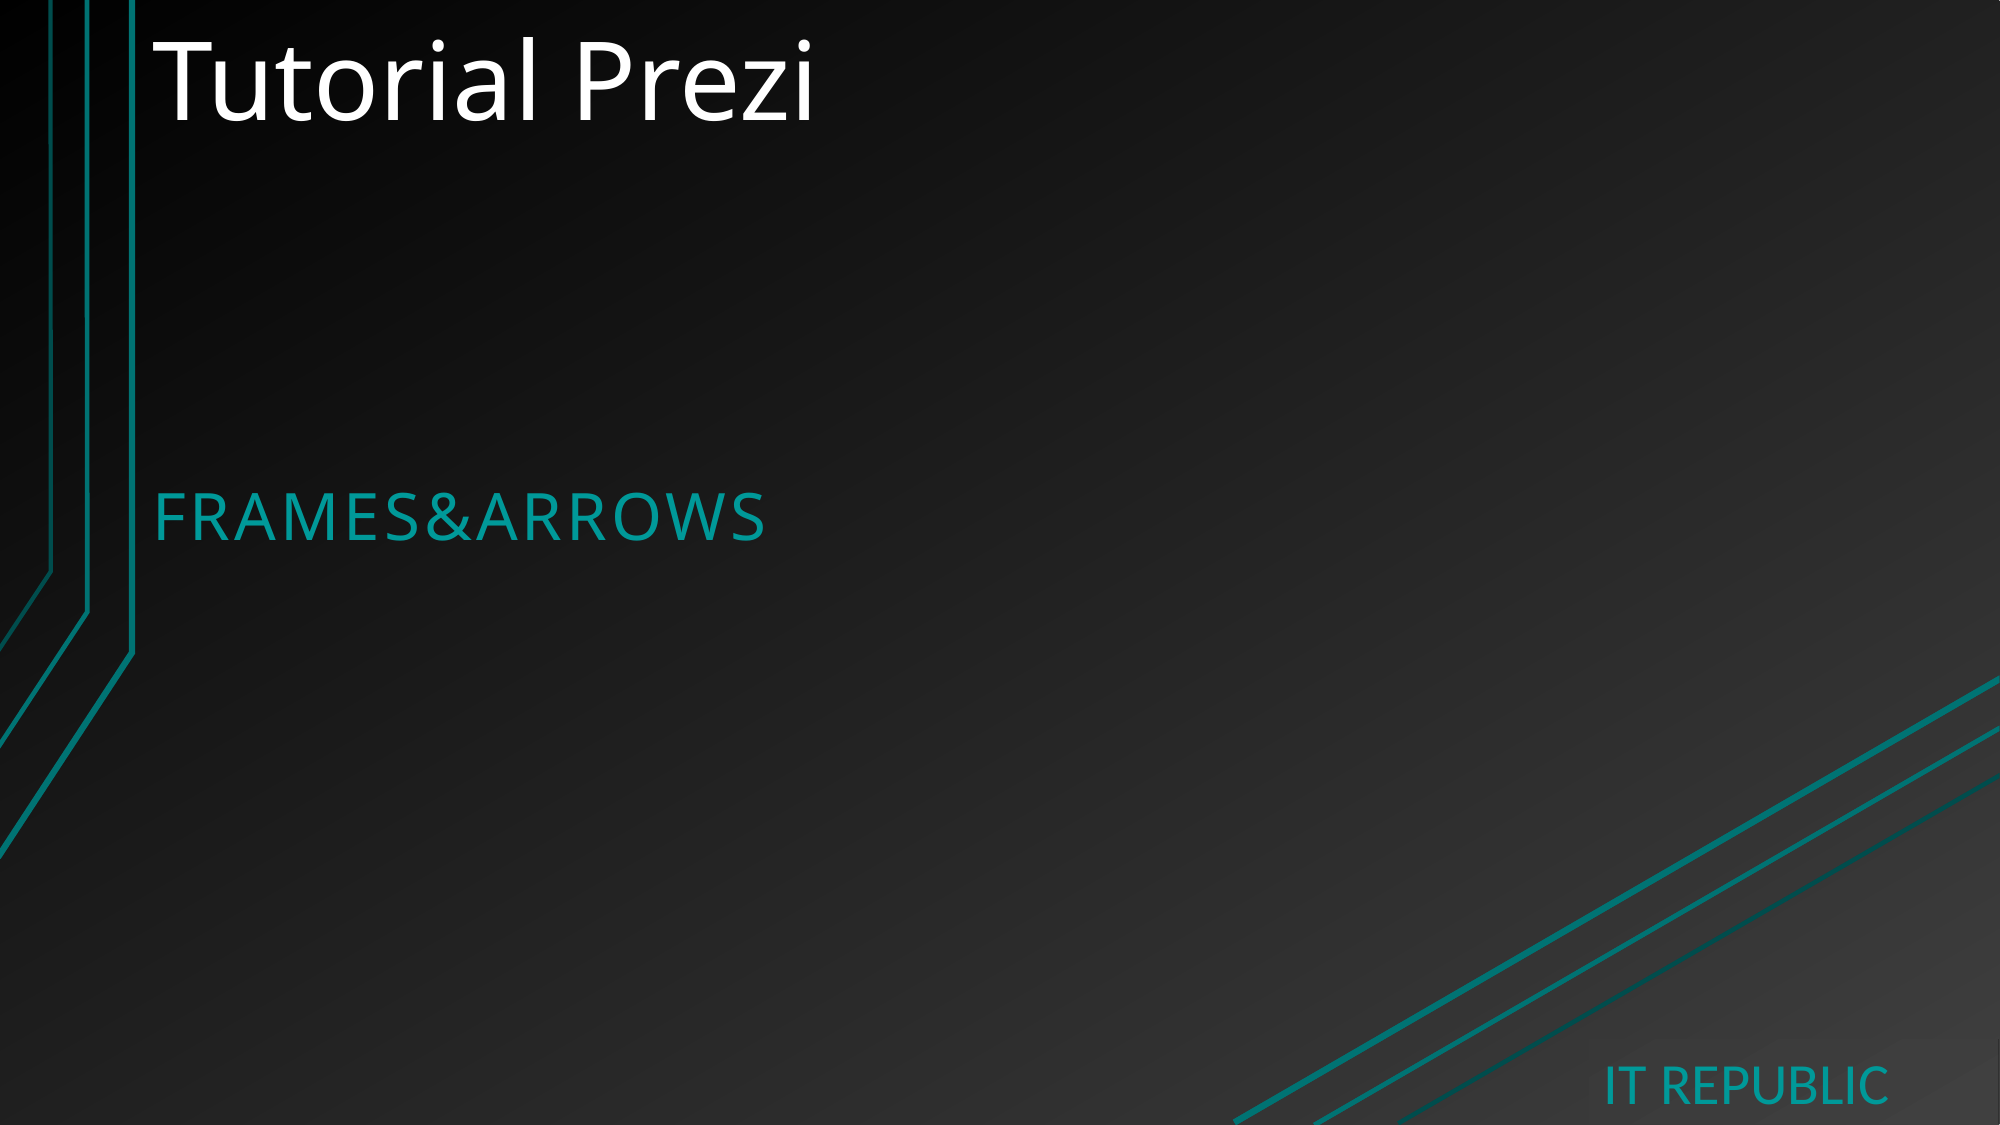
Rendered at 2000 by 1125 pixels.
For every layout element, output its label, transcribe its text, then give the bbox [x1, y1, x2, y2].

title Tutorial Prezi [137, 19, 1072, 153]
subtitle FRAMES&ARROWS [137, 468, 788, 563]
